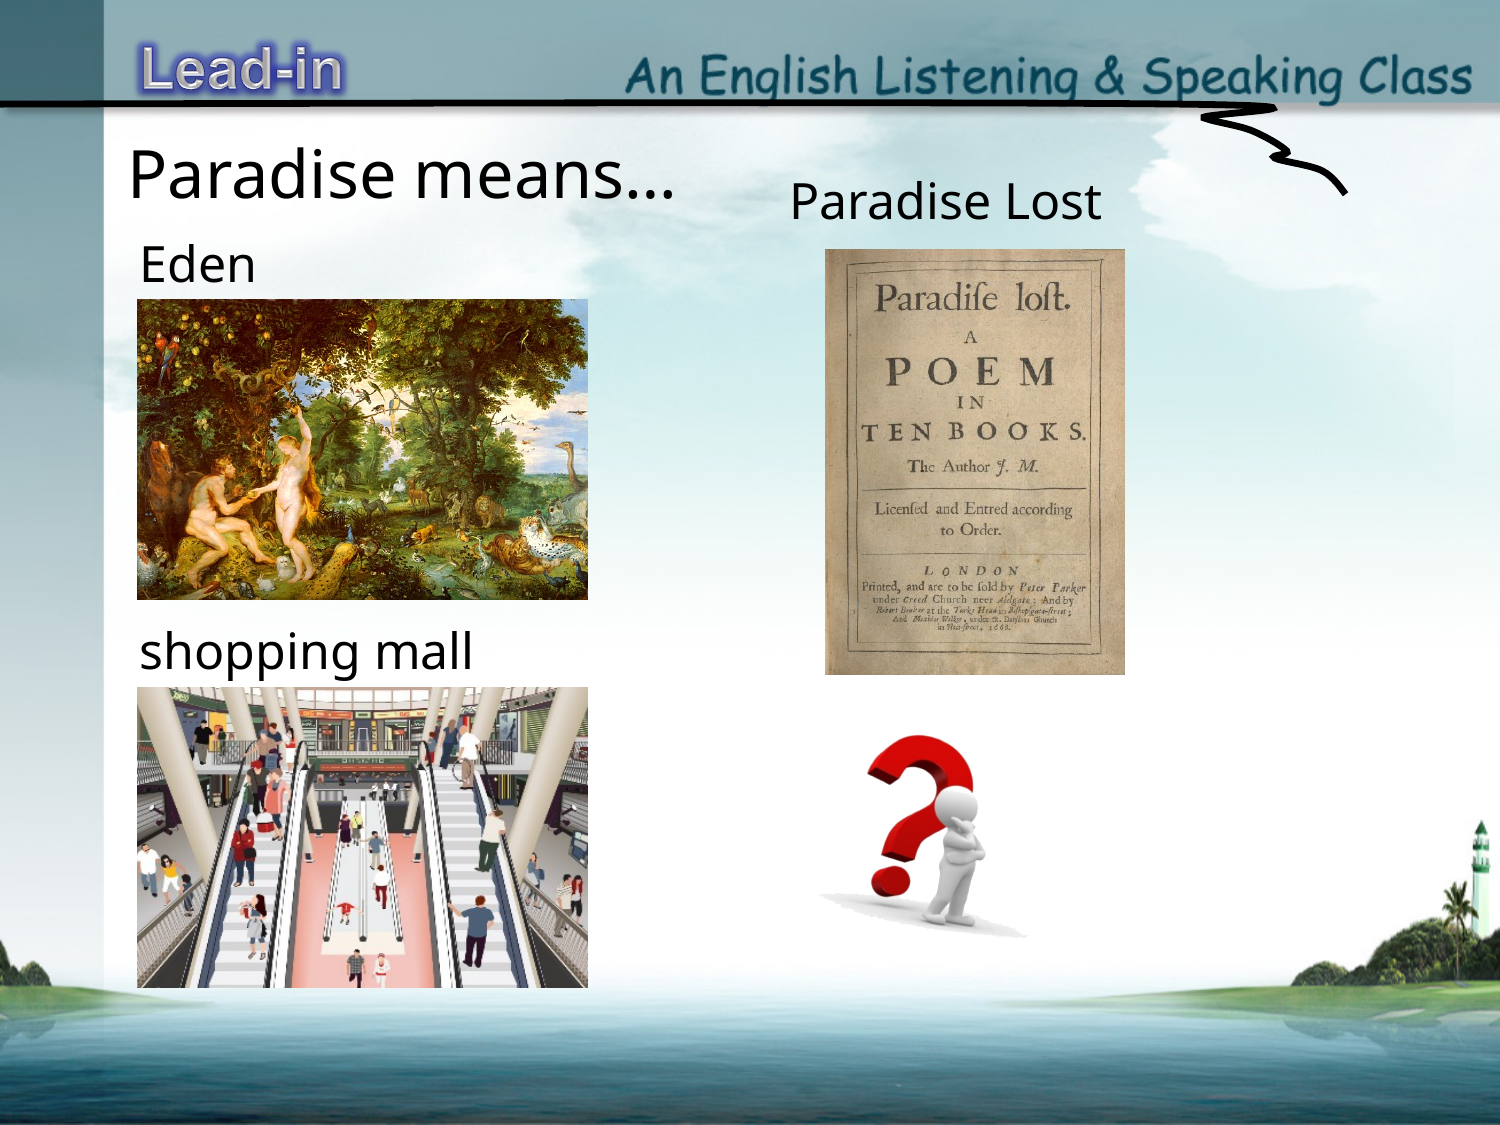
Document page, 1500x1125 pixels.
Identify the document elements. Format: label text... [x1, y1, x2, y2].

text_box Paradise Lost [774, 162, 1225, 238]
text_box Eden [124, 224, 288, 300]
text_box [0, 103, 78, 110]
picture [0, 0, 1500, 1125]
text_box [850, 135, 1346, 195]
text_box Paradise means… [112, 135, 850, 220]
text_box shopping mall [124, 612, 650, 688]
